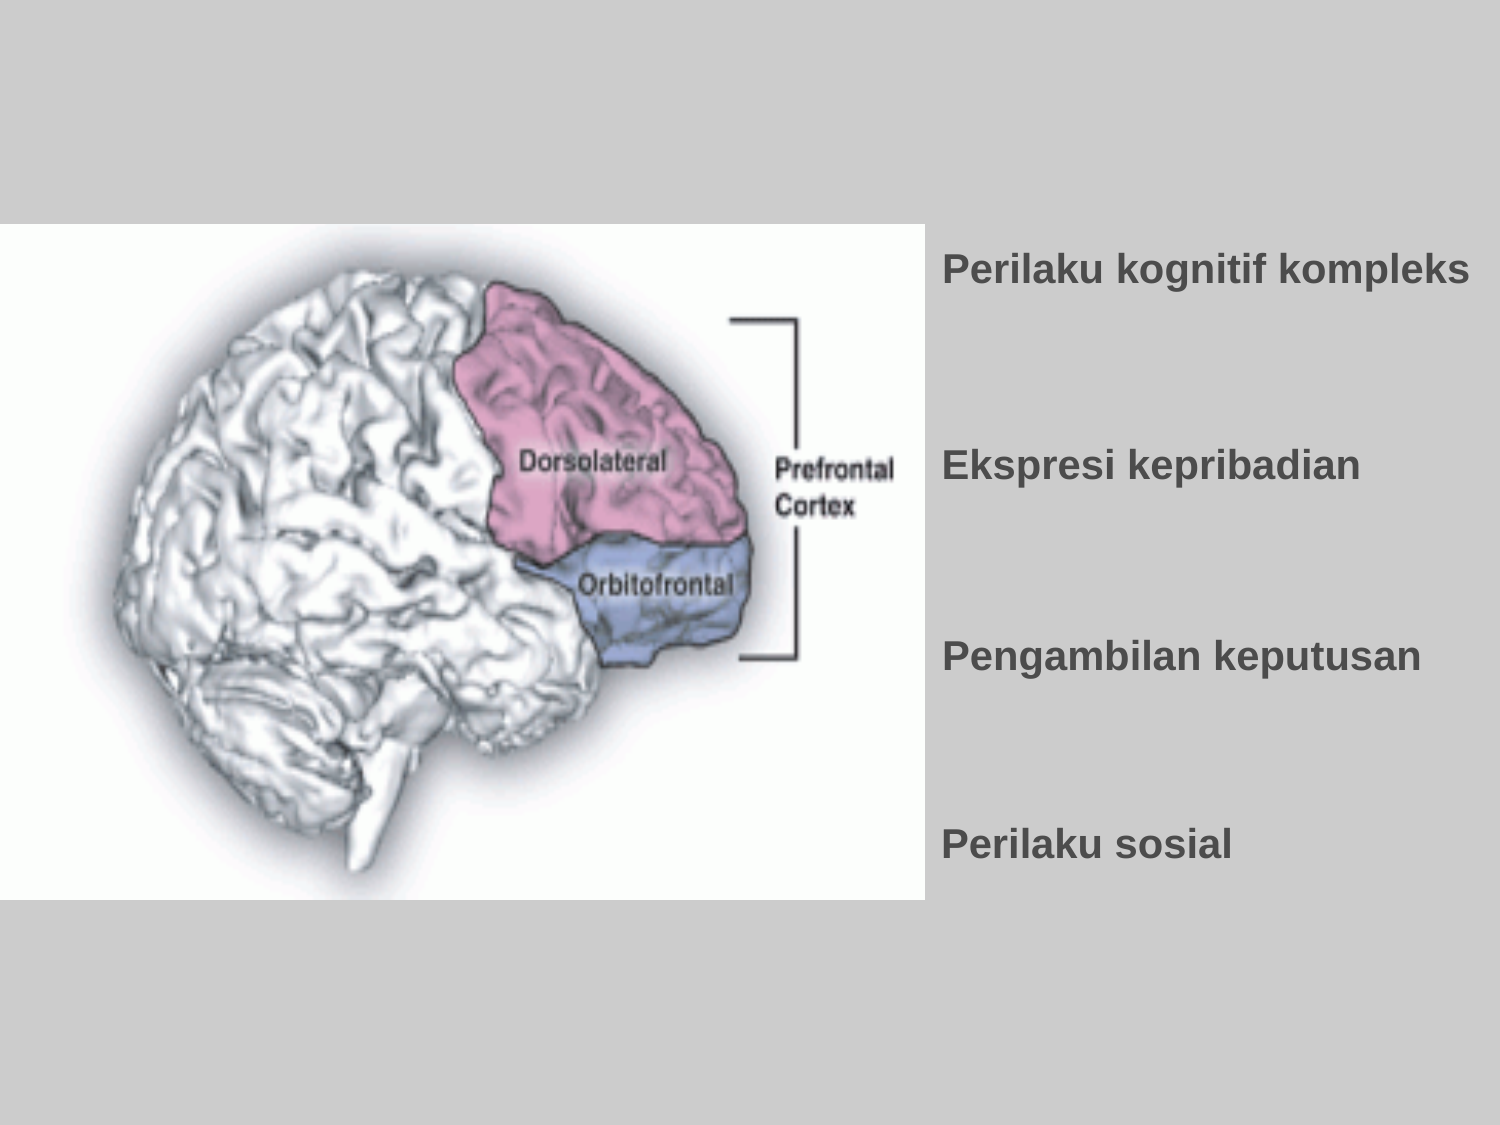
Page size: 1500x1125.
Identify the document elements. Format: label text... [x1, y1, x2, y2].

text_box Ekspresi kepribadian [929, 430, 1377, 496]
text_box Perilaku kognitif kompleks [929, 234, 1486, 300]
text_box Perilaku sosial [929, 809, 1249, 875]
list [0, 224, 926, 901]
text_box Pengambilan keputusan [929, 621, 1437, 687]
